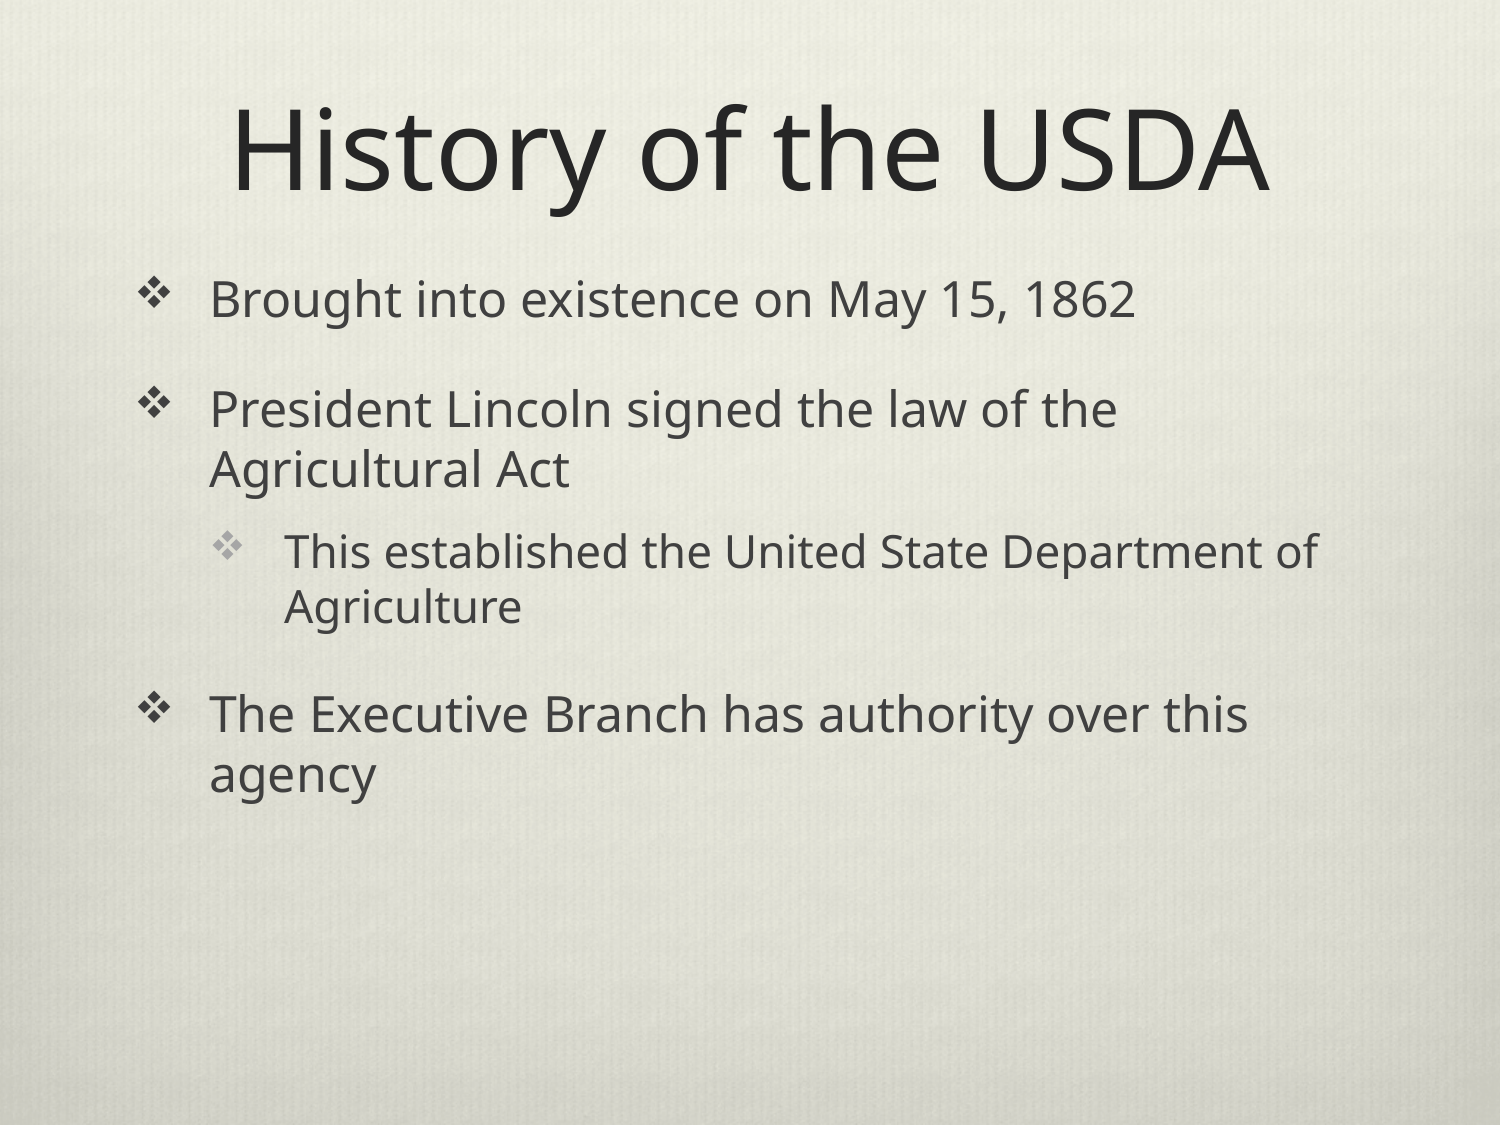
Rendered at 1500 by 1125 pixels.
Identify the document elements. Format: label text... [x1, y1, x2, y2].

list Brought into existence on May 15, 1862 President Lincoln signed the law of the Agricultural Act This established the United State Department of Agriculture The Executive Branch has authority over this agency [119, 260, 1381, 1011]
title History of the USDA [119, 51, 1381, 240]
